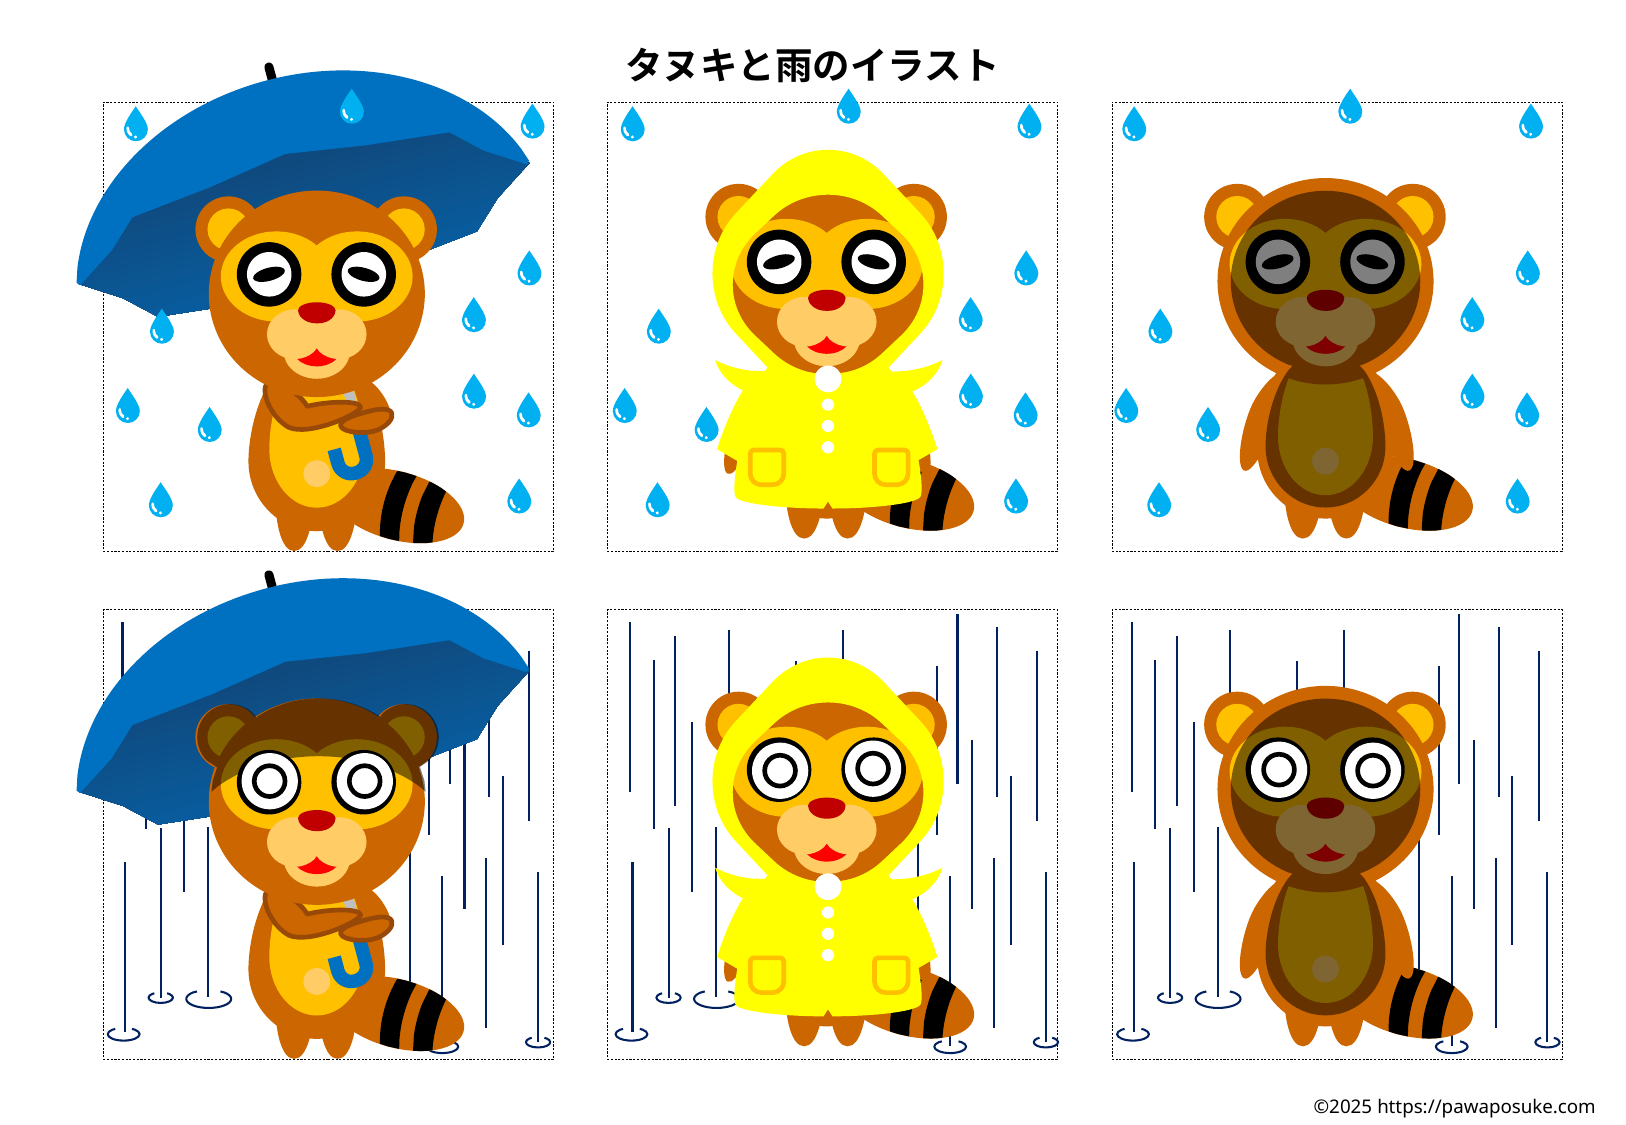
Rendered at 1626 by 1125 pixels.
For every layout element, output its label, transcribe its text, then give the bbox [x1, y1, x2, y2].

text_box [615, 613, 1059, 1054]
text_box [1114, 88, 1544, 539]
text_box タヌキと雨のイラスト [610, 34, 1015, 89]
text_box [70, 569, 551, 1060]
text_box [612, 88, 1042, 539]
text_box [1116, 613, 1560, 1054]
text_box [70, 61, 545, 552]
